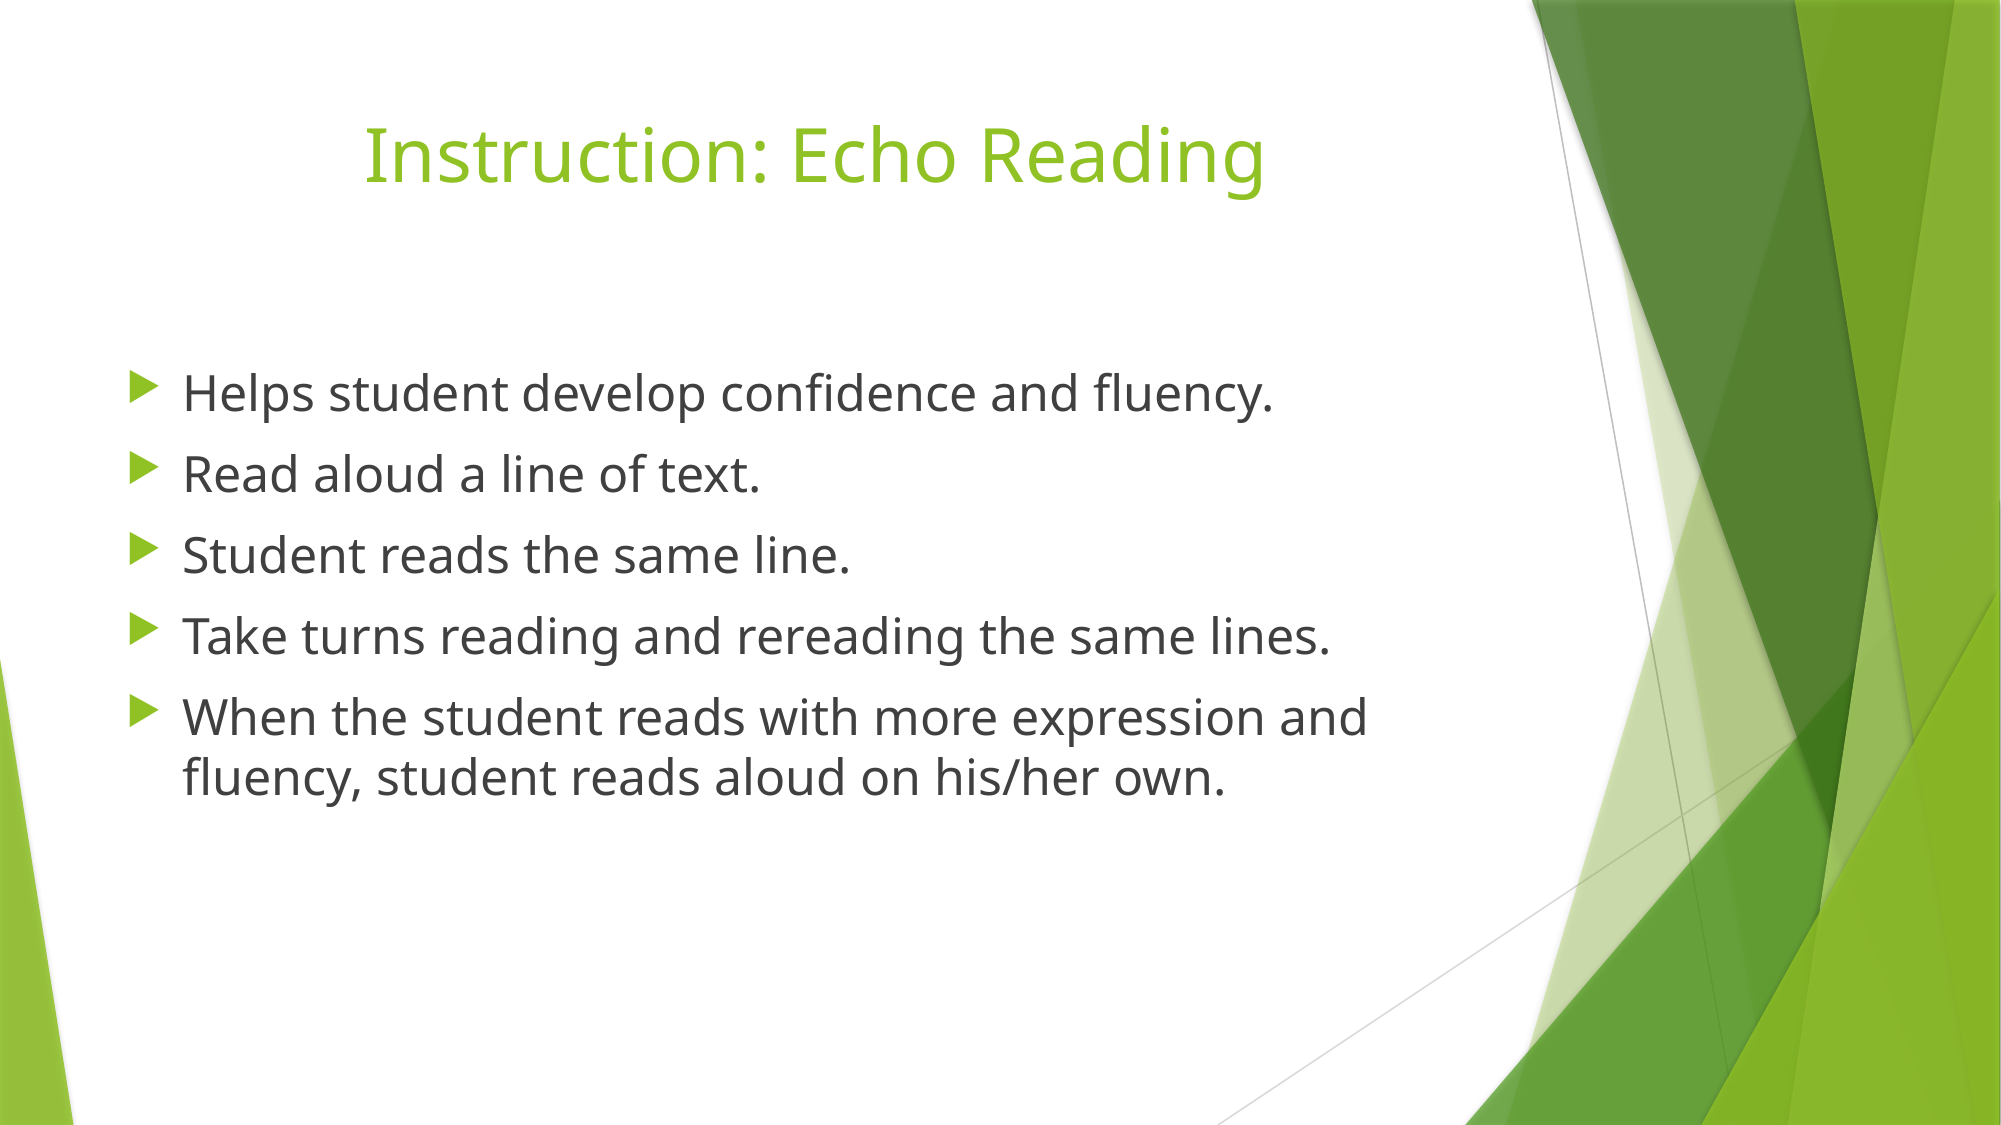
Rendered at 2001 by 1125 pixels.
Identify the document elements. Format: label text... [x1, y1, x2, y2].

list Helps student develop confidence and fluency. Read aloud a line of text. Student reads the same line. Take turns reading and rereading the same lines. When the student reads with more expression and fluency, student reads aloud on his/her own. [111, 354, 1522, 992]
title Instruction: Echo Reading [111, 99, 1522, 317]
